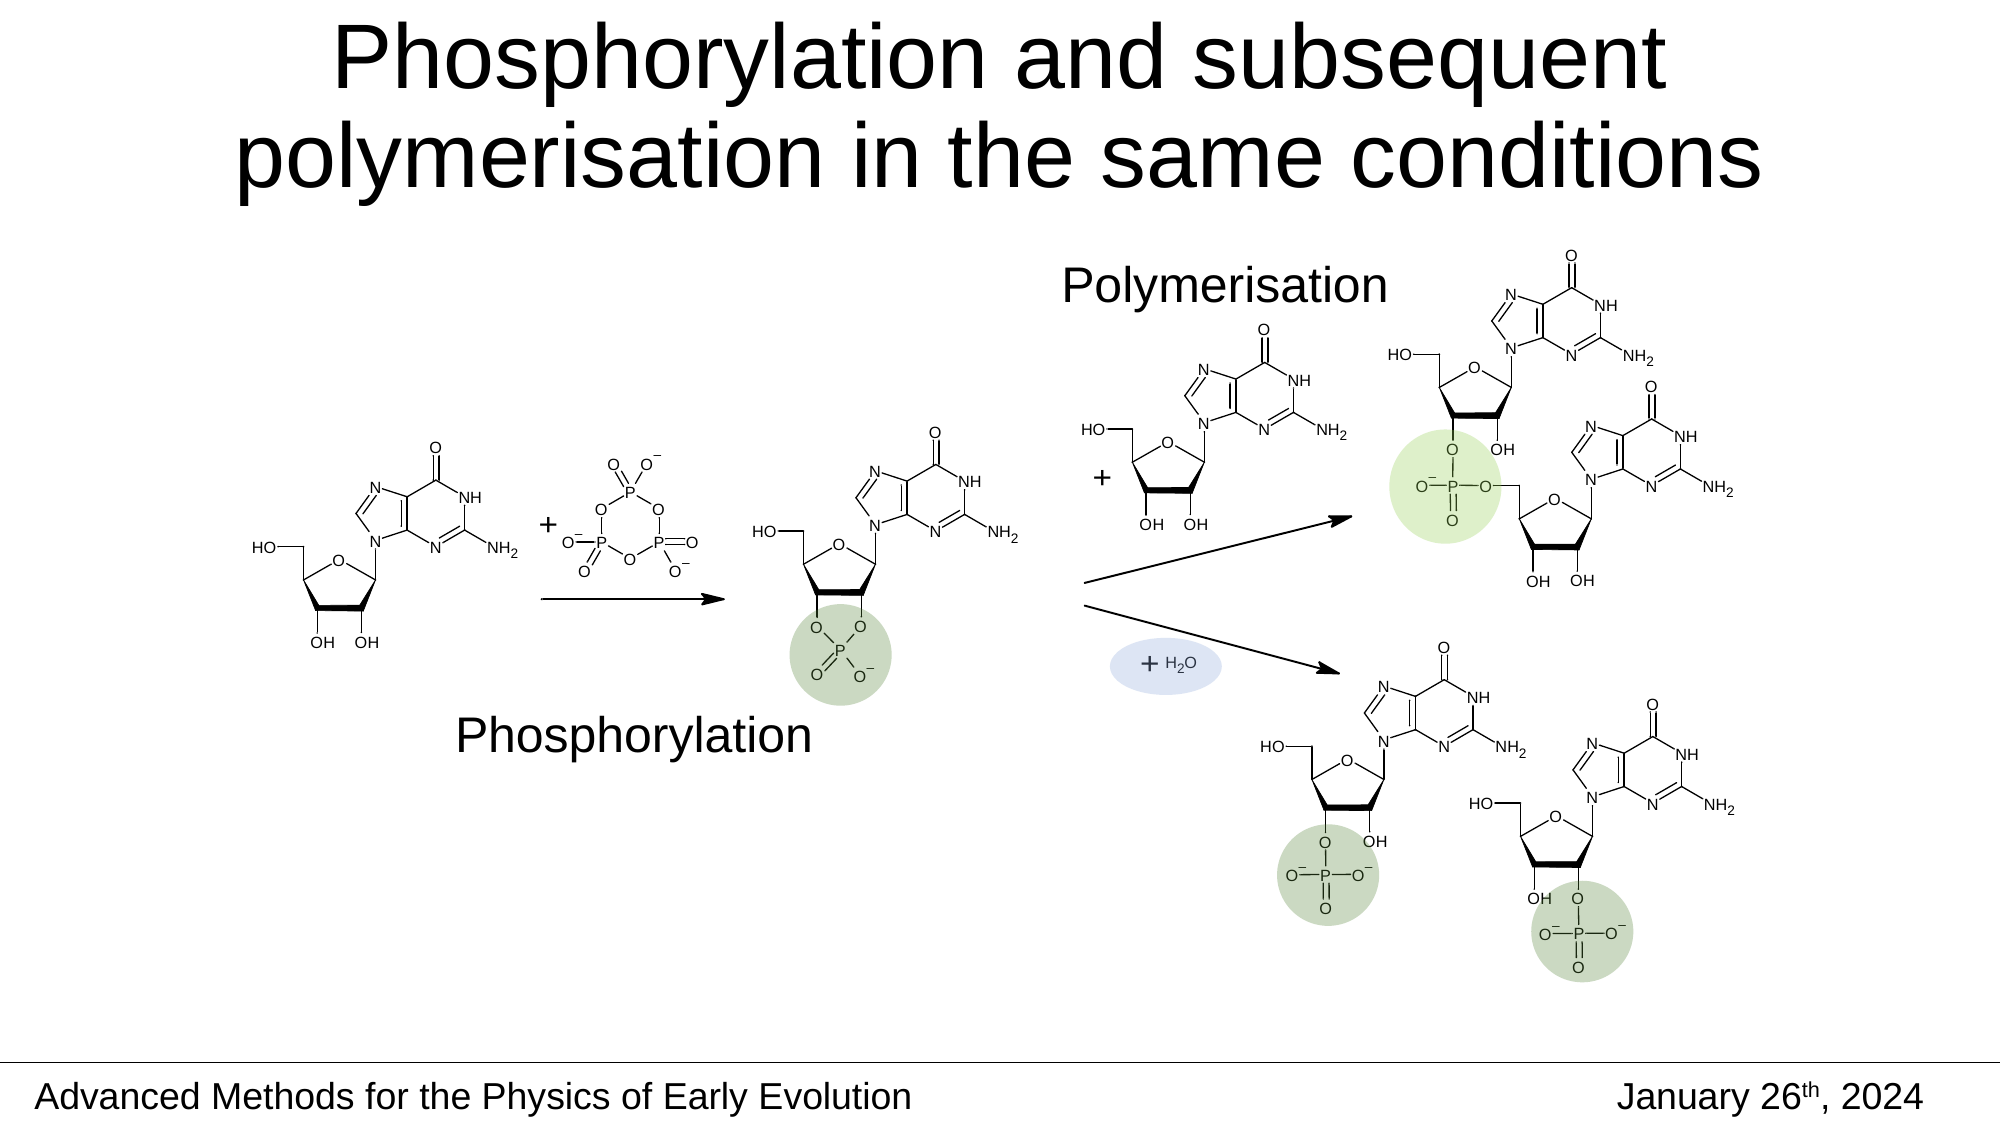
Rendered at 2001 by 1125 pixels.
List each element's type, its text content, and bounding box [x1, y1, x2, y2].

title Phosphorylation and subsequent polymerisation in the same conditions [137, 0, 1863, 218]
text_box January 26th, 2024 [1602, 1064, 1939, 1125]
text_box [1555, 976, 1610, 984]
text_box Advanced Methods for the Physics of Early Evolution [19, 1064, 928, 1125]
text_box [251, 244, 1738, 976]
